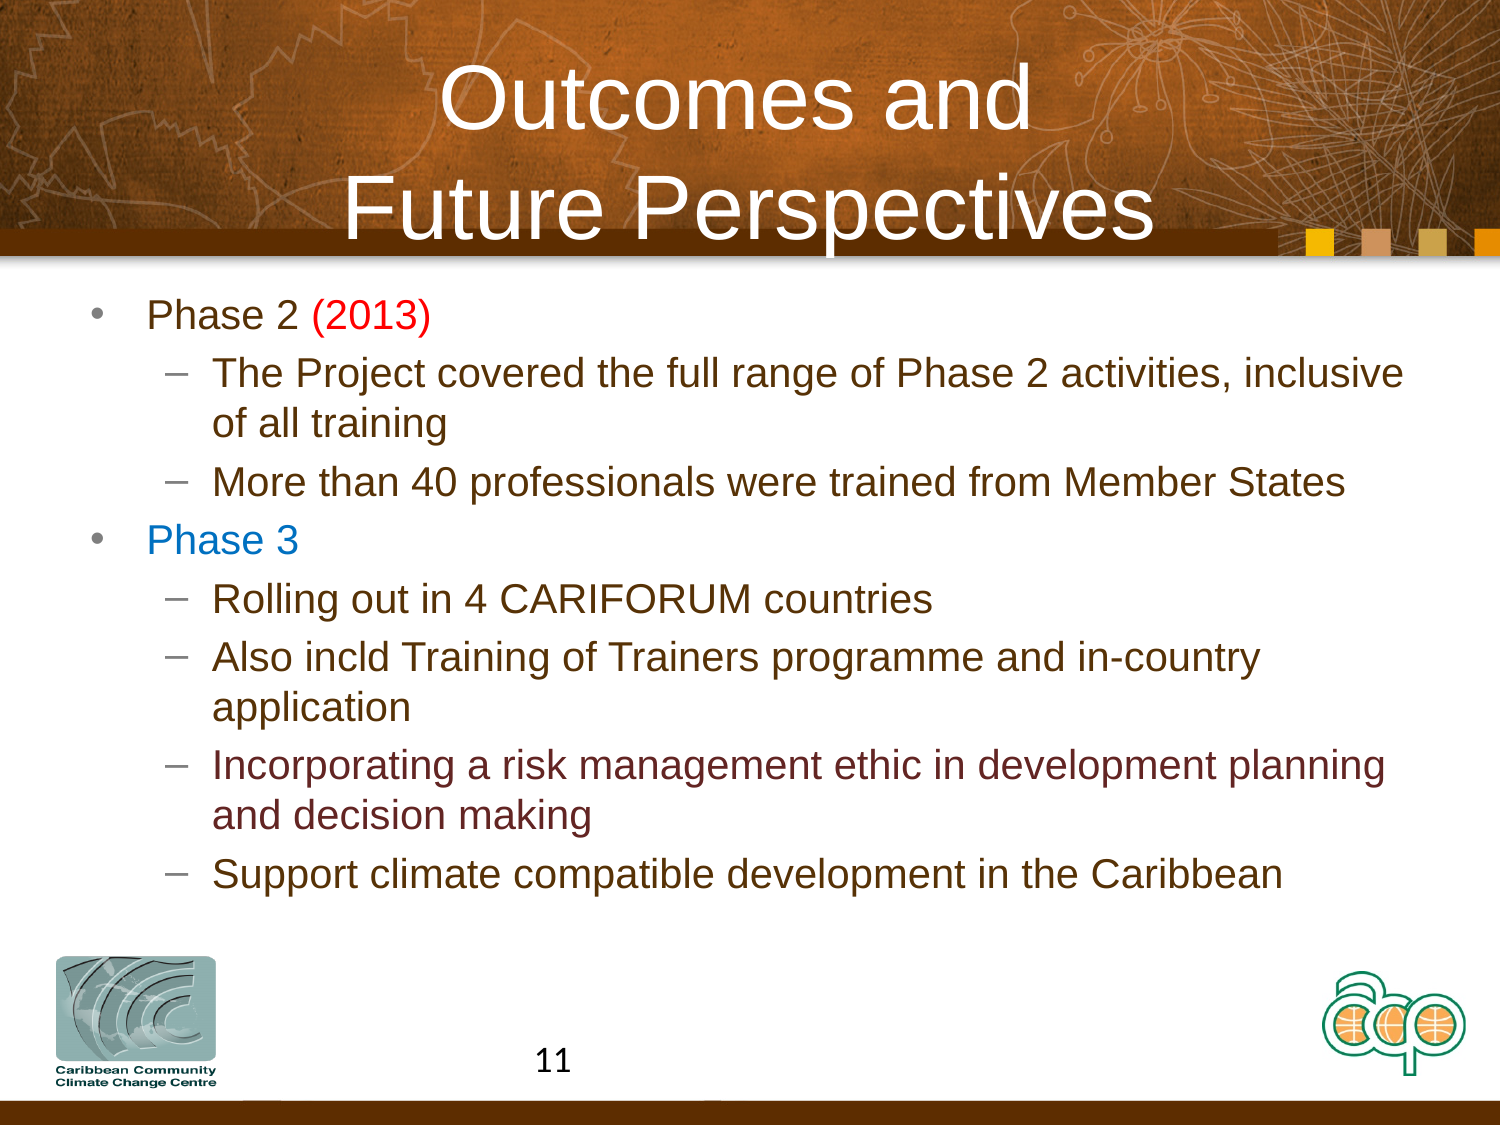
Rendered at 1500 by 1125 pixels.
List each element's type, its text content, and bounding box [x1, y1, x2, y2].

list Phase 2 (2013) The Project covered the full range of Phase 2 activities, inclusive of all training More than 40 professionals were trained from Member States Phase 3 Rolling out in 4 CARIFORUM countries Also incld Training of Trainers programme and in-country application Incorporating a risk management ethic in development planning and decision making Support climate compatible development in the Caribbean [74, 280, 1426, 936]
slide_number 11 [518, 1027, 869, 1071]
title Outcomes and Future Perspectives [74, 62, 1426, 234]
picture [0, 0, 1500, 1125]
